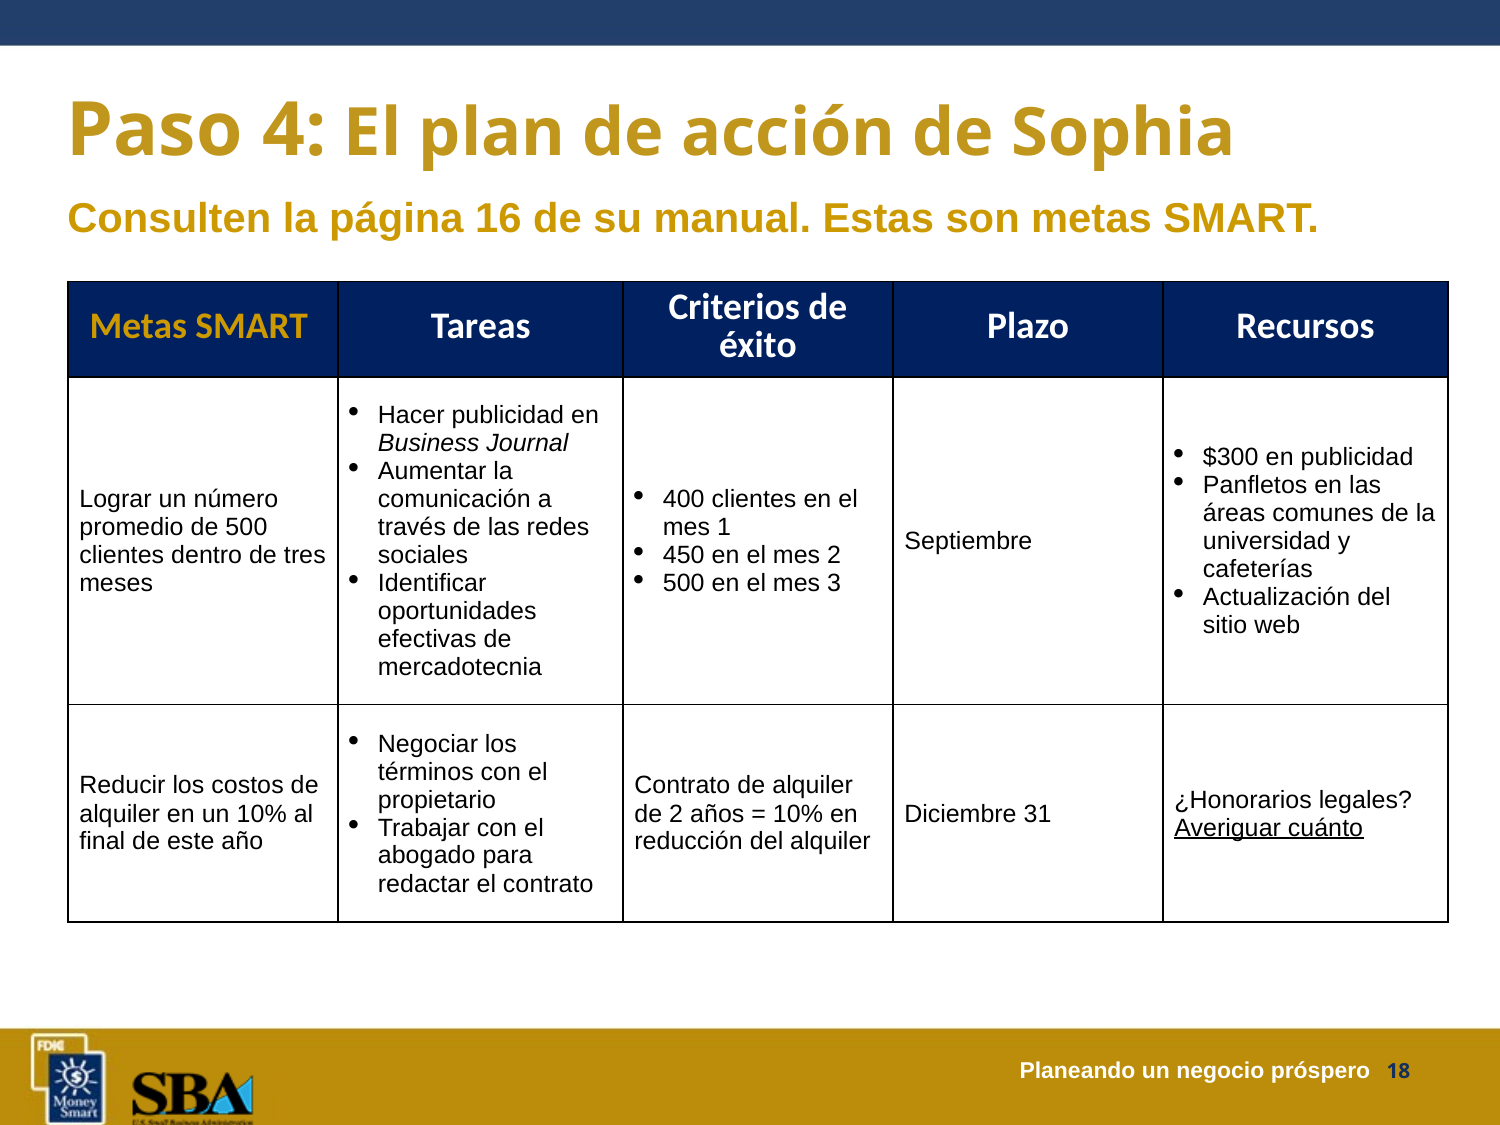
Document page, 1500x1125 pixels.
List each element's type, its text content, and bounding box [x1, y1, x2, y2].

table_cell $300 en publicidad Panfletos en las áreas comunes de la universidad y cafeterías Actualización del sitio web [1164, 378, 1447, 704]
table_header Metas SMART [69, 282, 337, 376]
table_cell Hacer publicidad en Business Journal Aumentar la comunicación a través de las redes sociales Identificar oportunidades efectivas de mercadotecnia [339, 378, 622, 704]
table_cell Diciembre 31 [894, 705, 1162, 921]
table_cell Negociar los términos con el propietario Trabajar con el abogado para redactar el contrato [339, 705, 622, 921]
picture [0, 0, 1500, 1125]
table_cell Lograr un número promedio de 500 clientes dentro de tres meses [69, 378, 337, 704]
table_header Recursos [1164, 282, 1447, 376]
text_box Consulten la página 16 de su manual. Estas son metas SMART. [52, 183, 1438, 248]
table_cell Contrato de alquiler de 2 años = 10% en reducción del alquiler [624, 705, 892, 921]
table_cell Reducir los costos de alquiler en un 10% al final de este año [69, 705, 337, 921]
table_cell Septiembre [894, 378, 1162, 704]
title Paso 4: El plan de acción de Sophia [51, 72, 1438, 173]
table_header Plazo [894, 282, 1162, 376]
table_header Criterios de éxito [624, 282, 892, 376]
table_header Tareas [339, 282, 622, 376]
table_cell 400 clientes en el mes 1 450 en el mes 2 500 en el mes 3 [624, 378, 892, 704]
table_cell ¿Honorarios legales? Averiguar cuánto [1164, 705, 1447, 921]
